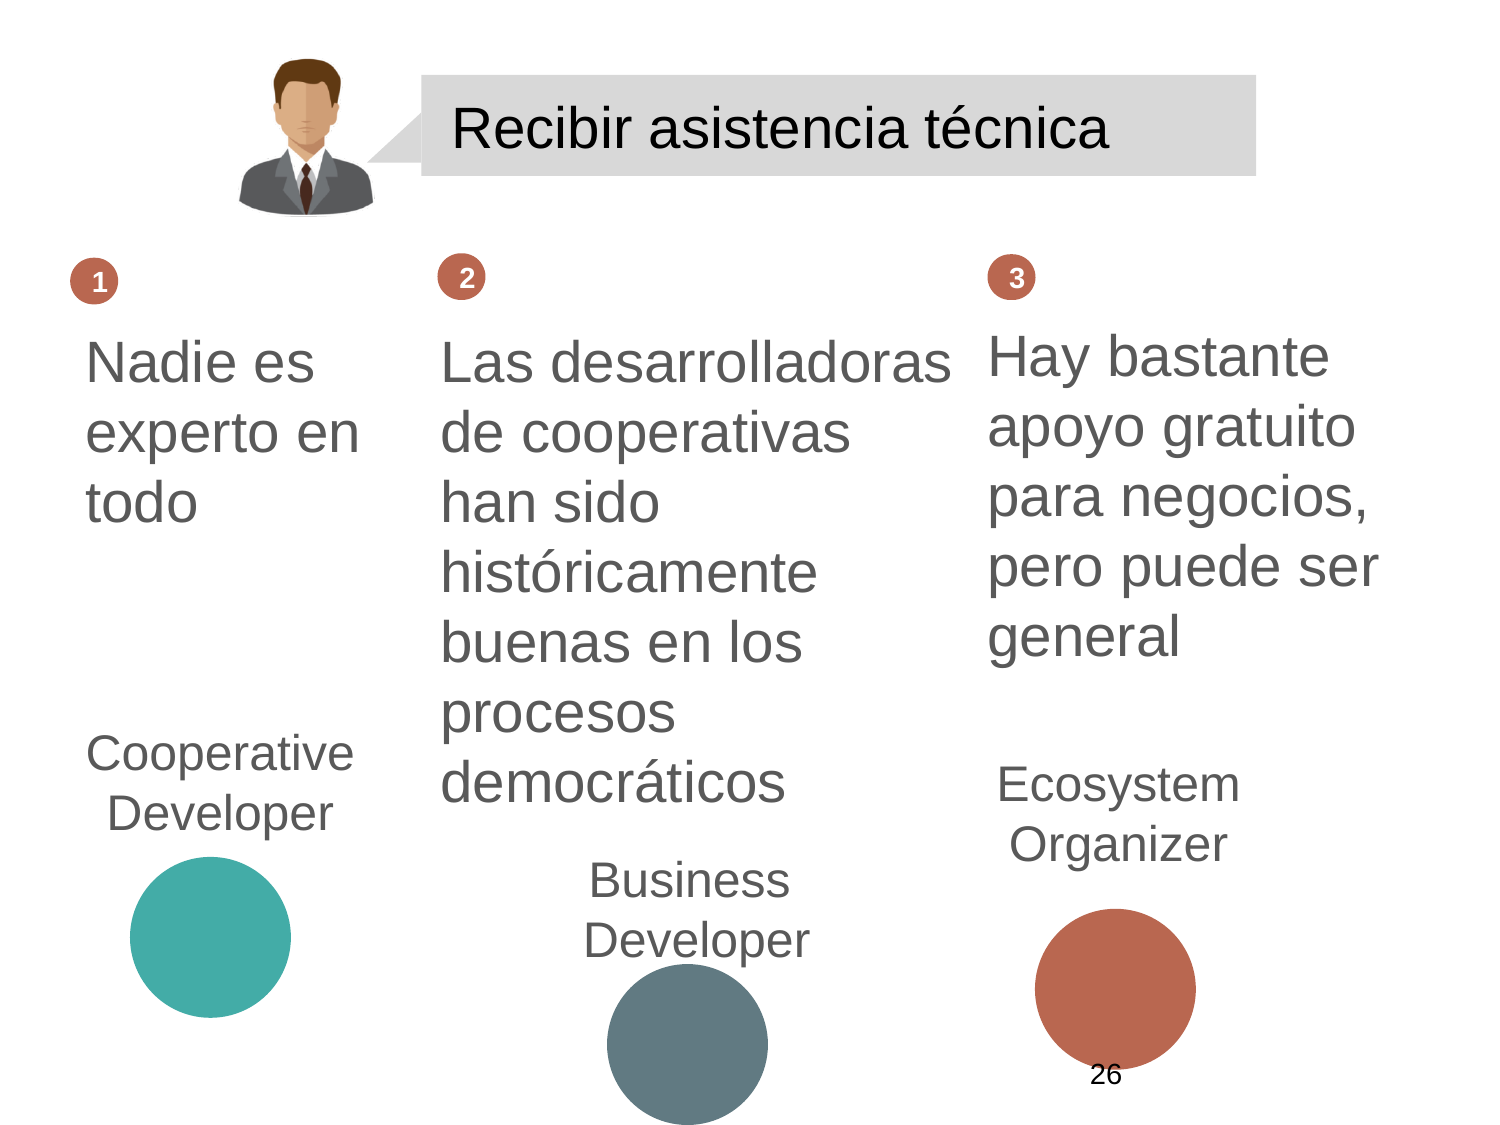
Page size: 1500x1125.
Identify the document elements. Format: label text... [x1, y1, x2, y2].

slide_number ‹#› [1074, 1042, 1425, 1103]
text_box Las desarrolladoras de cooperativas han sido históricamente buenas en los procesos democráticos [424, 316, 972, 739]
picture [225, 51, 382, 224]
text_box 2 [437, 253, 486, 300]
text_box Nadie es experto en todo [70, 316, 424, 544]
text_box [0, 712, 452, 1019]
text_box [887, 744, 1351, 1070]
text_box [387, 74, 1257, 177]
text_box 1 [70, 257, 119, 305]
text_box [465, 839, 929, 1125]
text_box 3 [987, 254, 1036, 300]
text_box Hay bastante apoyo gratuito para negocios, pero puede ser general [972, 310, 1463, 695]
